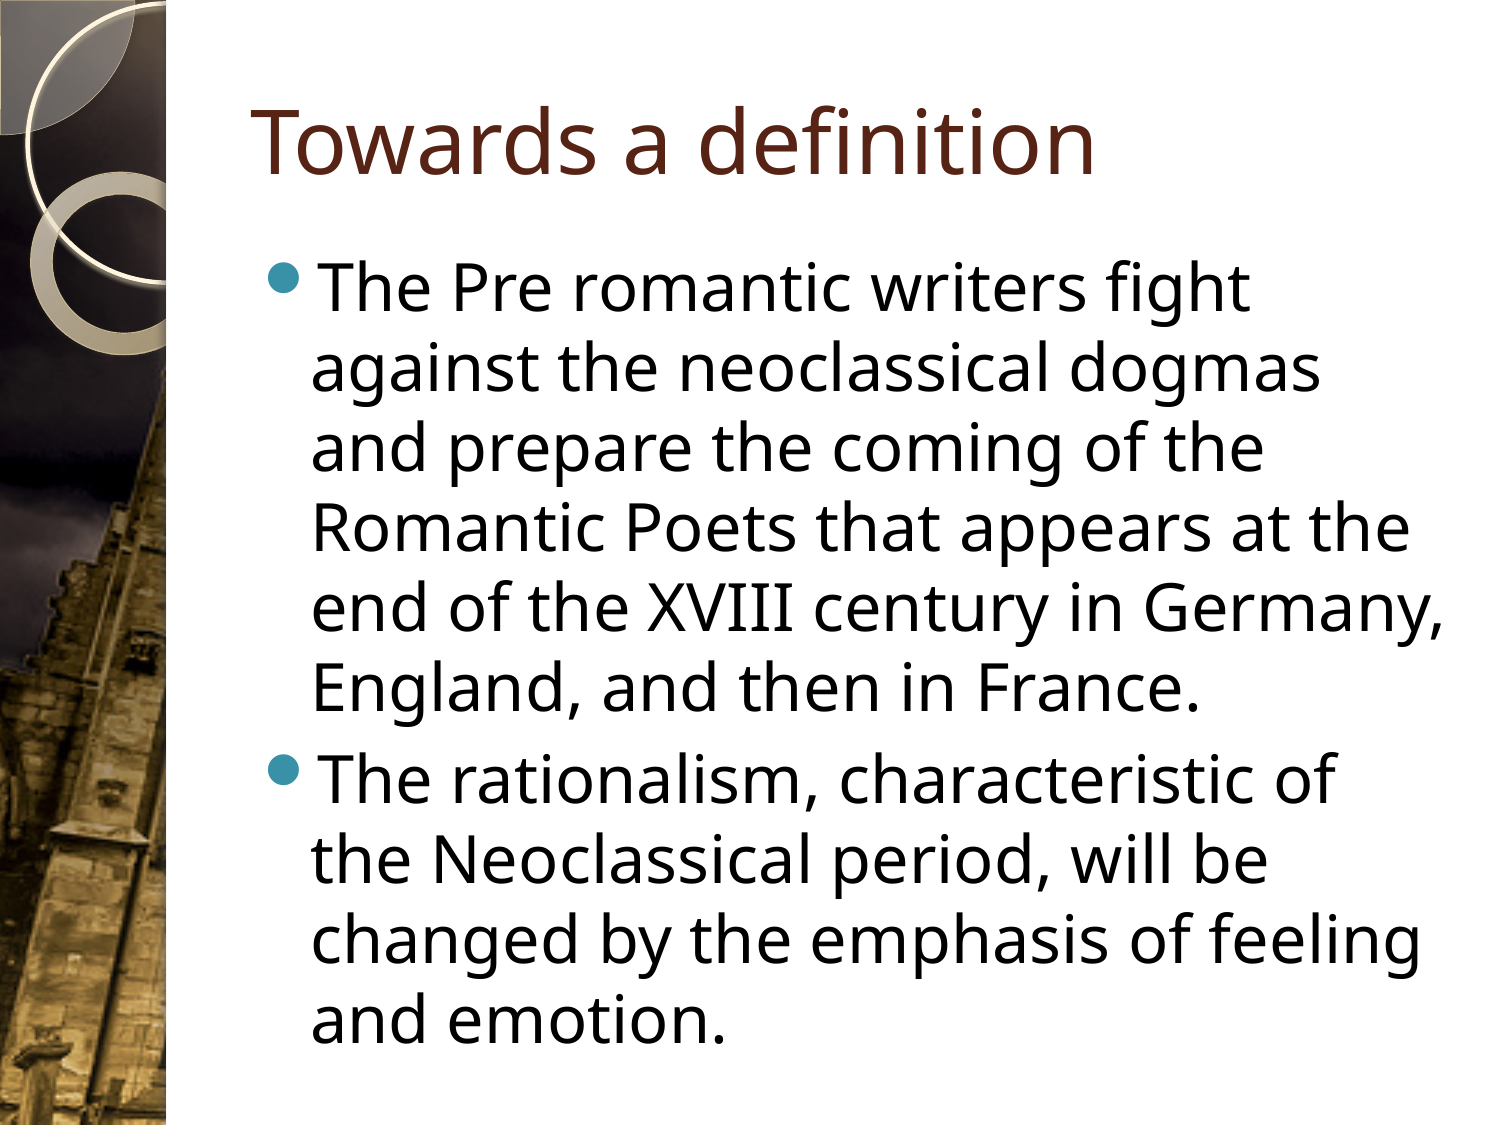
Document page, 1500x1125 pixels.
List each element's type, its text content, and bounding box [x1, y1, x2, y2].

title Towards a definition [235, 45, 1466, 233]
picture [62, 195, 160, 280]
picture [53, 241, 160, 332]
picture [0, 134, 166, 1125]
list The Pre romantic writers fight against the neoclassical dogmas and prepare the coming of the Romantic Poets that appears at the end of the XVIII century in Germany, England, and then in France. The rationalism, characteristic of the Neoclassical period, will be changed by the emphasis of feeling and emotion. [235, 237, 1466, 1025]
picture [32, 13, 160, 207]
picture [136, 0, 164, 4]
